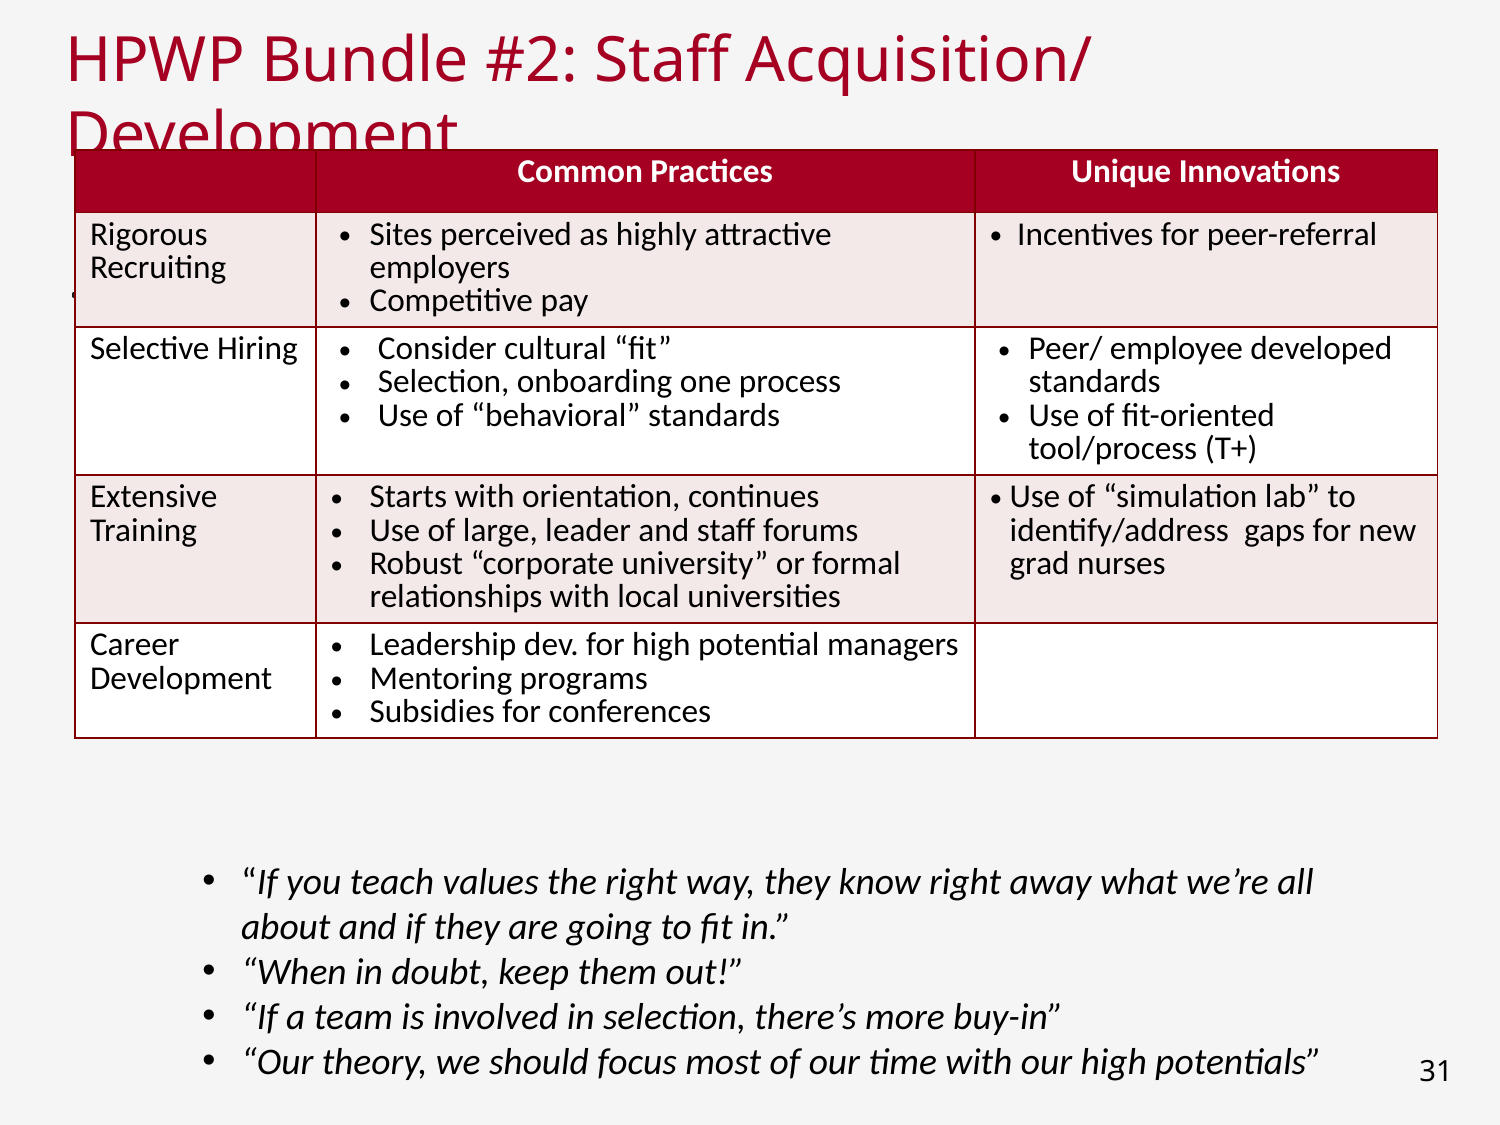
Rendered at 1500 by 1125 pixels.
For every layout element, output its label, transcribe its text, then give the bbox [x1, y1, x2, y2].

table_cell Incentives for peer-referral [976, 213, 1437, 326]
table_cell Starts with orientation, continues Use of large, leader and staff forums Robust “corporate university” or formal relationships with local universities [317, 476, 974, 622]
table_cell Use of “simulation lab” to identify/address gaps for new grad nurses [976, 476, 1437, 622]
table_cell Leadership dev. for high potential managers Mentoring programs Subsidies for conferences [317, 624, 974, 737]
table_cell Selective Hiring [76, 328, 315, 474]
title HPWP Bundle #2: Staff Acquisition/ Development [49, 37, 1451, 151]
table_cell Career Development [76, 624, 315, 737]
table_header Unique Innovations [976, 151, 1437, 212]
slide_number 31 [1154, 1023, 1468, 1100]
table_cell Rigorous Recruiting [76, 213, 315, 326]
table_header [76, 151, 315, 212]
table_cell [976, 624, 1437, 737]
text_box “If you teach values the right way, they know right away what we’re all about and if they are going to fit in.” “When in doubt, keep them out!” “If a team is involved in selection, there’s more buy-in” “Our theory, we should focus most of our time with our high potentials” [187, 849, 1413, 1090]
table_cell Consider cultural “fit” Selection, onboarding one process Use of “behavioral” standards [317, 328, 974, 474]
table_cell Extensive Training [76, 476, 315, 622]
table_cell Sites perceived as highly attractive employers Competitive pay [317, 213, 974, 326]
table_header Common Practices [317, 151, 974, 212]
table_cell Peer/ employee developed standards Use of fit-oriented tool/process (T+) [976, 328, 1437, 474]
